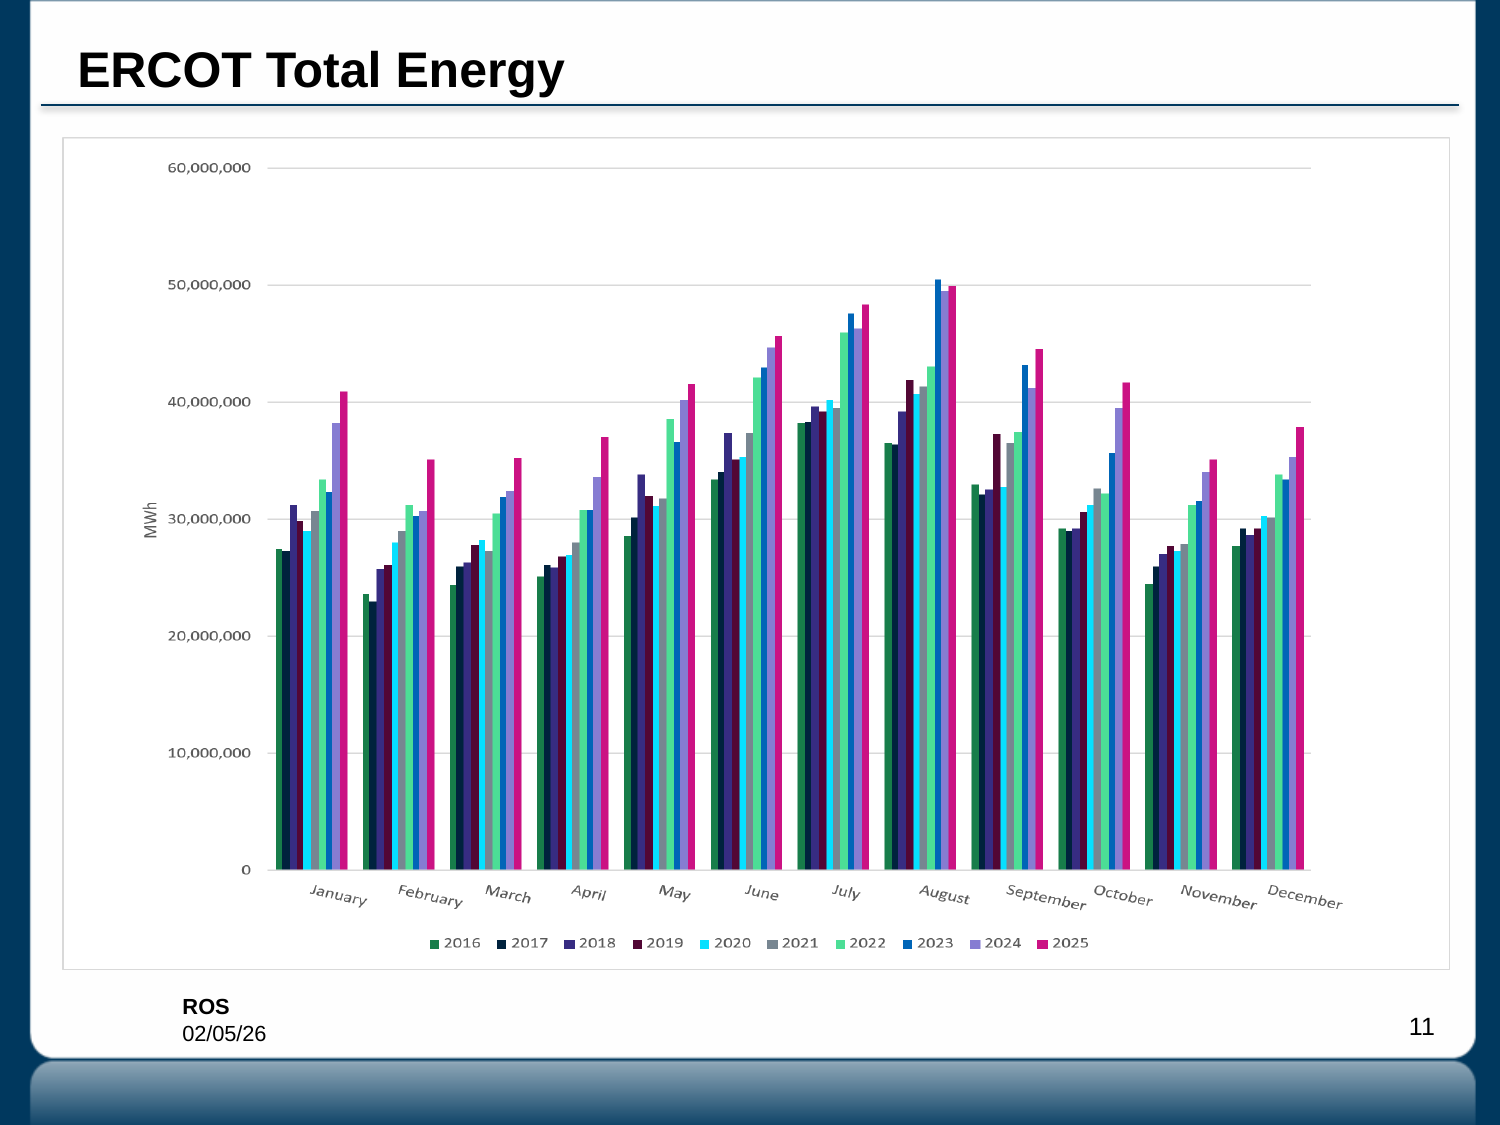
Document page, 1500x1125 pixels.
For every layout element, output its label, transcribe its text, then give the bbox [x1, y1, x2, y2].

picture [0, 0, 1500, 1125]
title ERCOT Total Energy [62, 29, 1450, 106]
